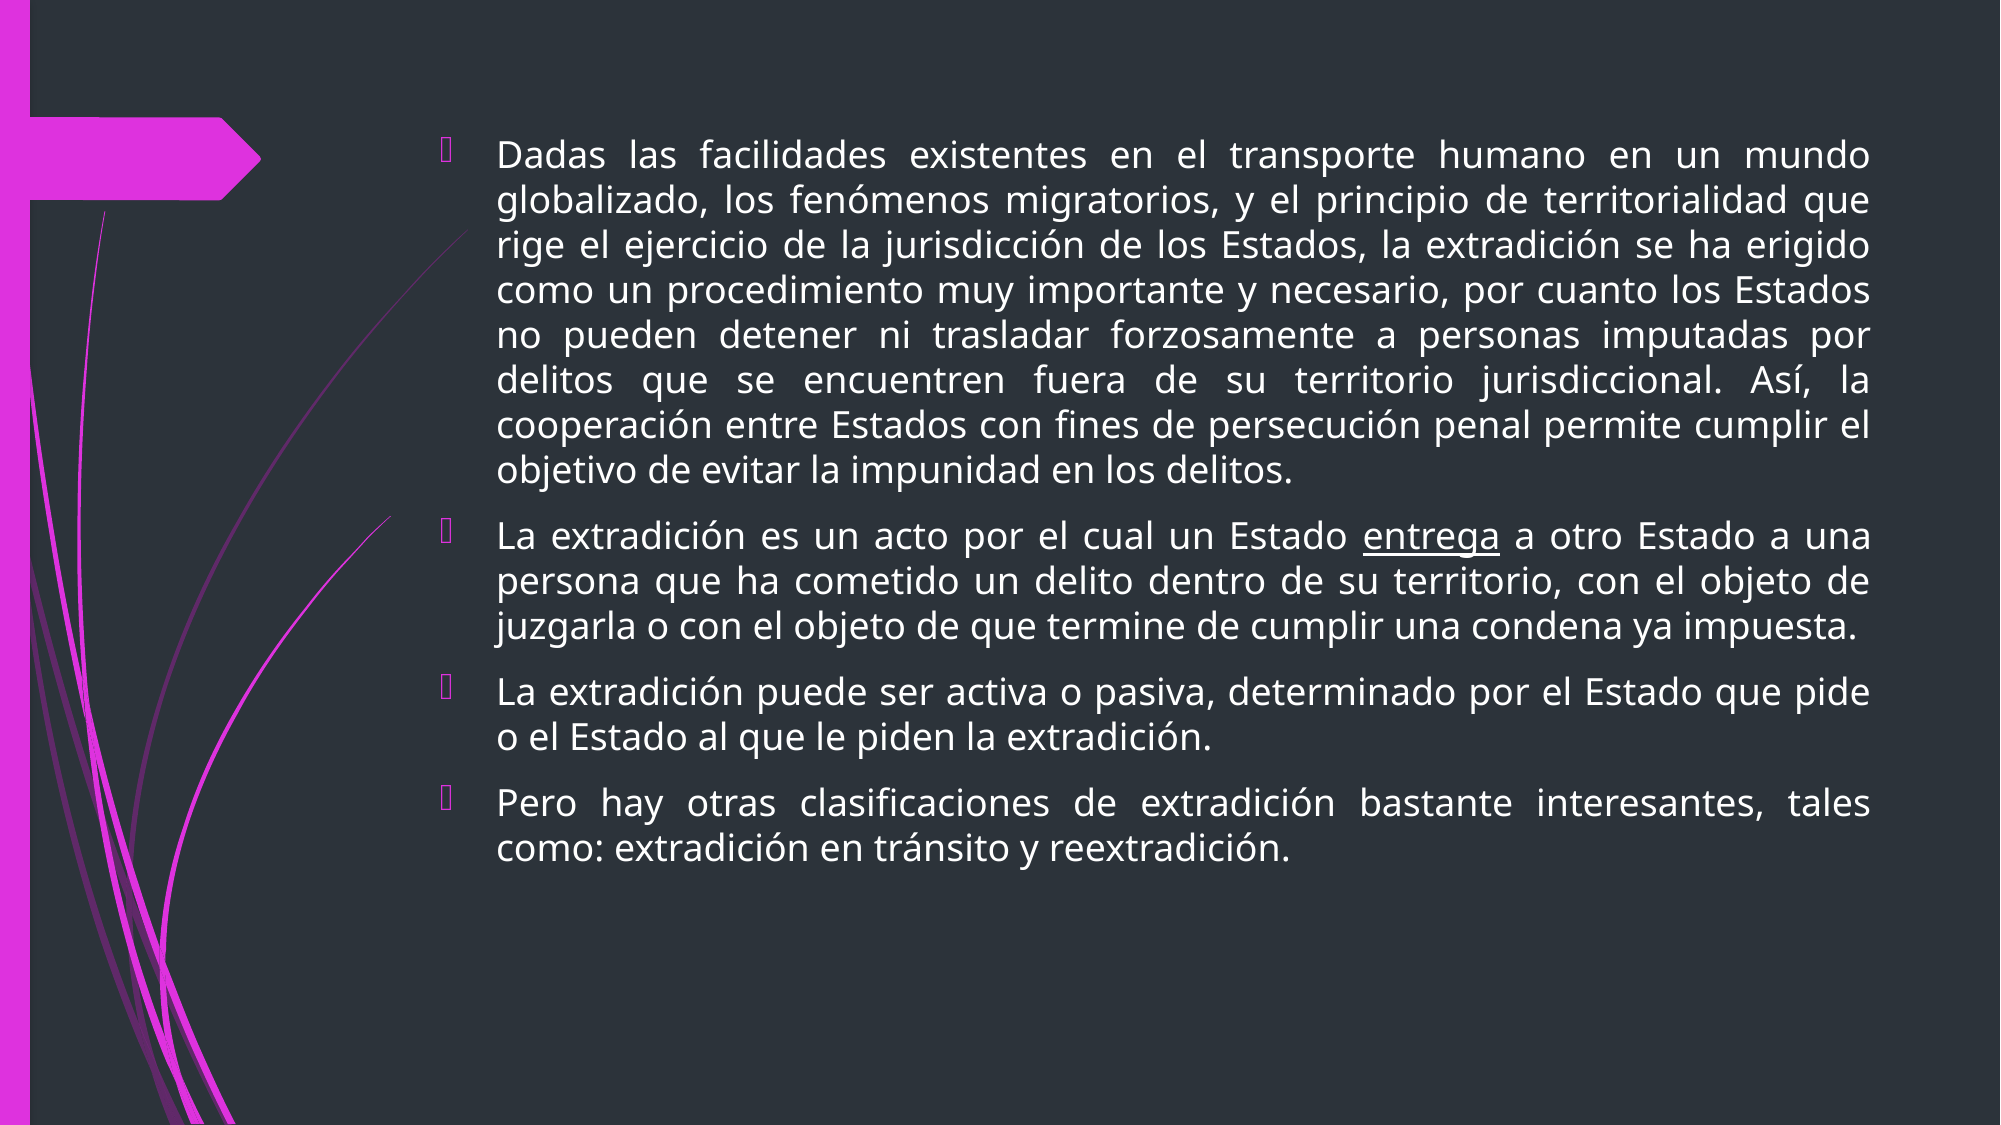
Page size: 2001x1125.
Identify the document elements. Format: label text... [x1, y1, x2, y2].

list Dadas las facilidades existentes en el transporte humano en un mundo globalizado, los fenómenos migratorios, y el principio de territorialidad que rige el ejercicio de la jurisdicción de los Estados, la extradición se ha erigido como un procedimiento muy importante y necesario, por cuanto los Estados no pueden detener ni trasladar forzosamente a personas imputadas por delitos que se encuentren fuera de su territorio jurisdiccional. Así, la cooperación entre Estados con fines de persecución penal permite cumplir el objetivo de evitar la impunidad en los delitos. La extradición es un acto por el cual un Estado entrega a otro Estado a una persona que ha cometido un delito dentro de su territorio, con el objeto de juzgarla o con el objeto de que termine de cumplir una condena ya impuesta. La extradición puede ser activa o pasiva, determinado por el Estado que pide o el Estado al que le piden la extradición. Pero hay otras clasificaciones de extradición bastante interesantes, tales como: extradición en tránsito y reextradición. [424, 58, 1888, 1076]
